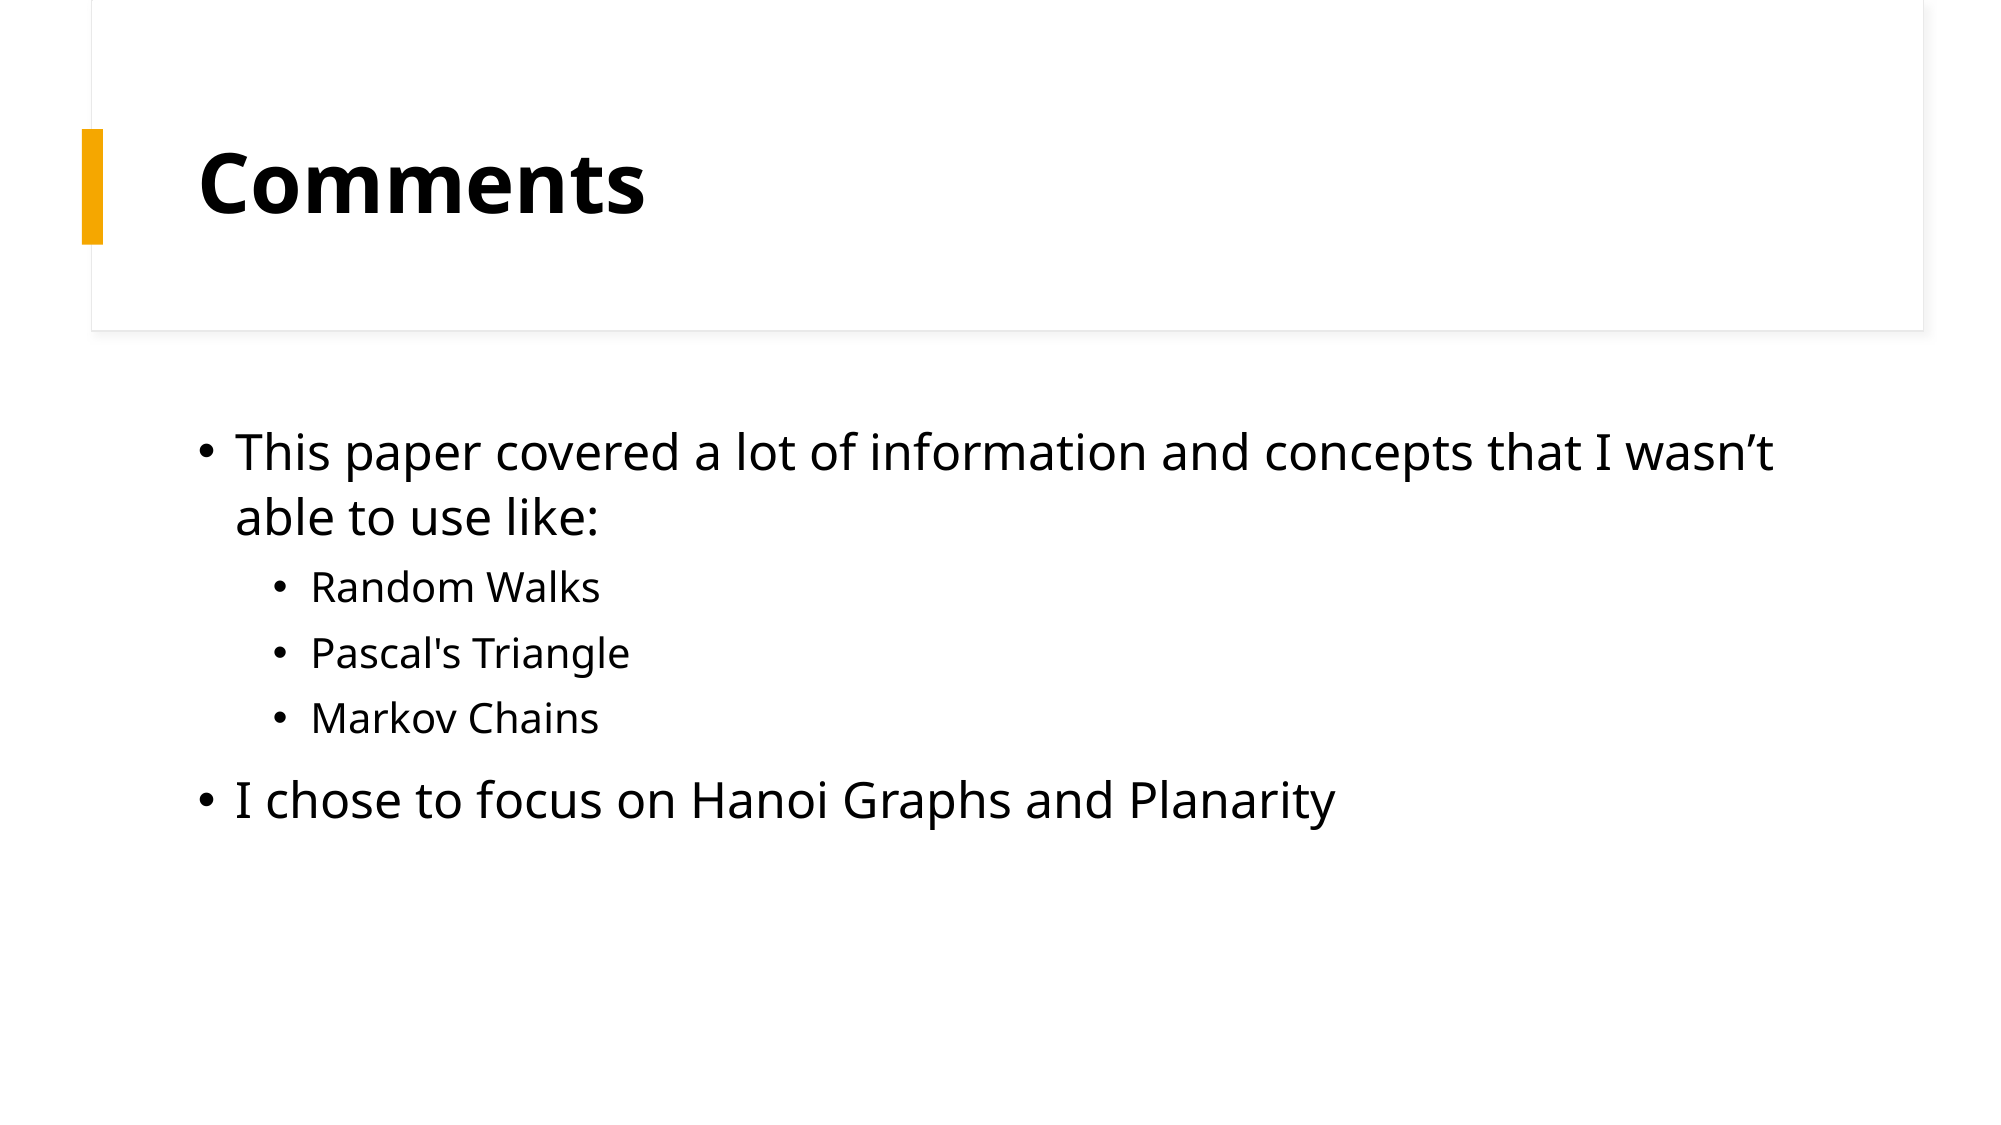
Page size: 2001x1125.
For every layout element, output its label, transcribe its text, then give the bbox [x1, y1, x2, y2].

list This paper covered a lot of information and concepts that I wasn’t able to use like: Random Walks Pascal's Triangle Markov Chains I chose to focus on Hanoi Graphs and Planarity [183, 406, 1851, 1013]
title Comments [183, 90, 1851, 284]
